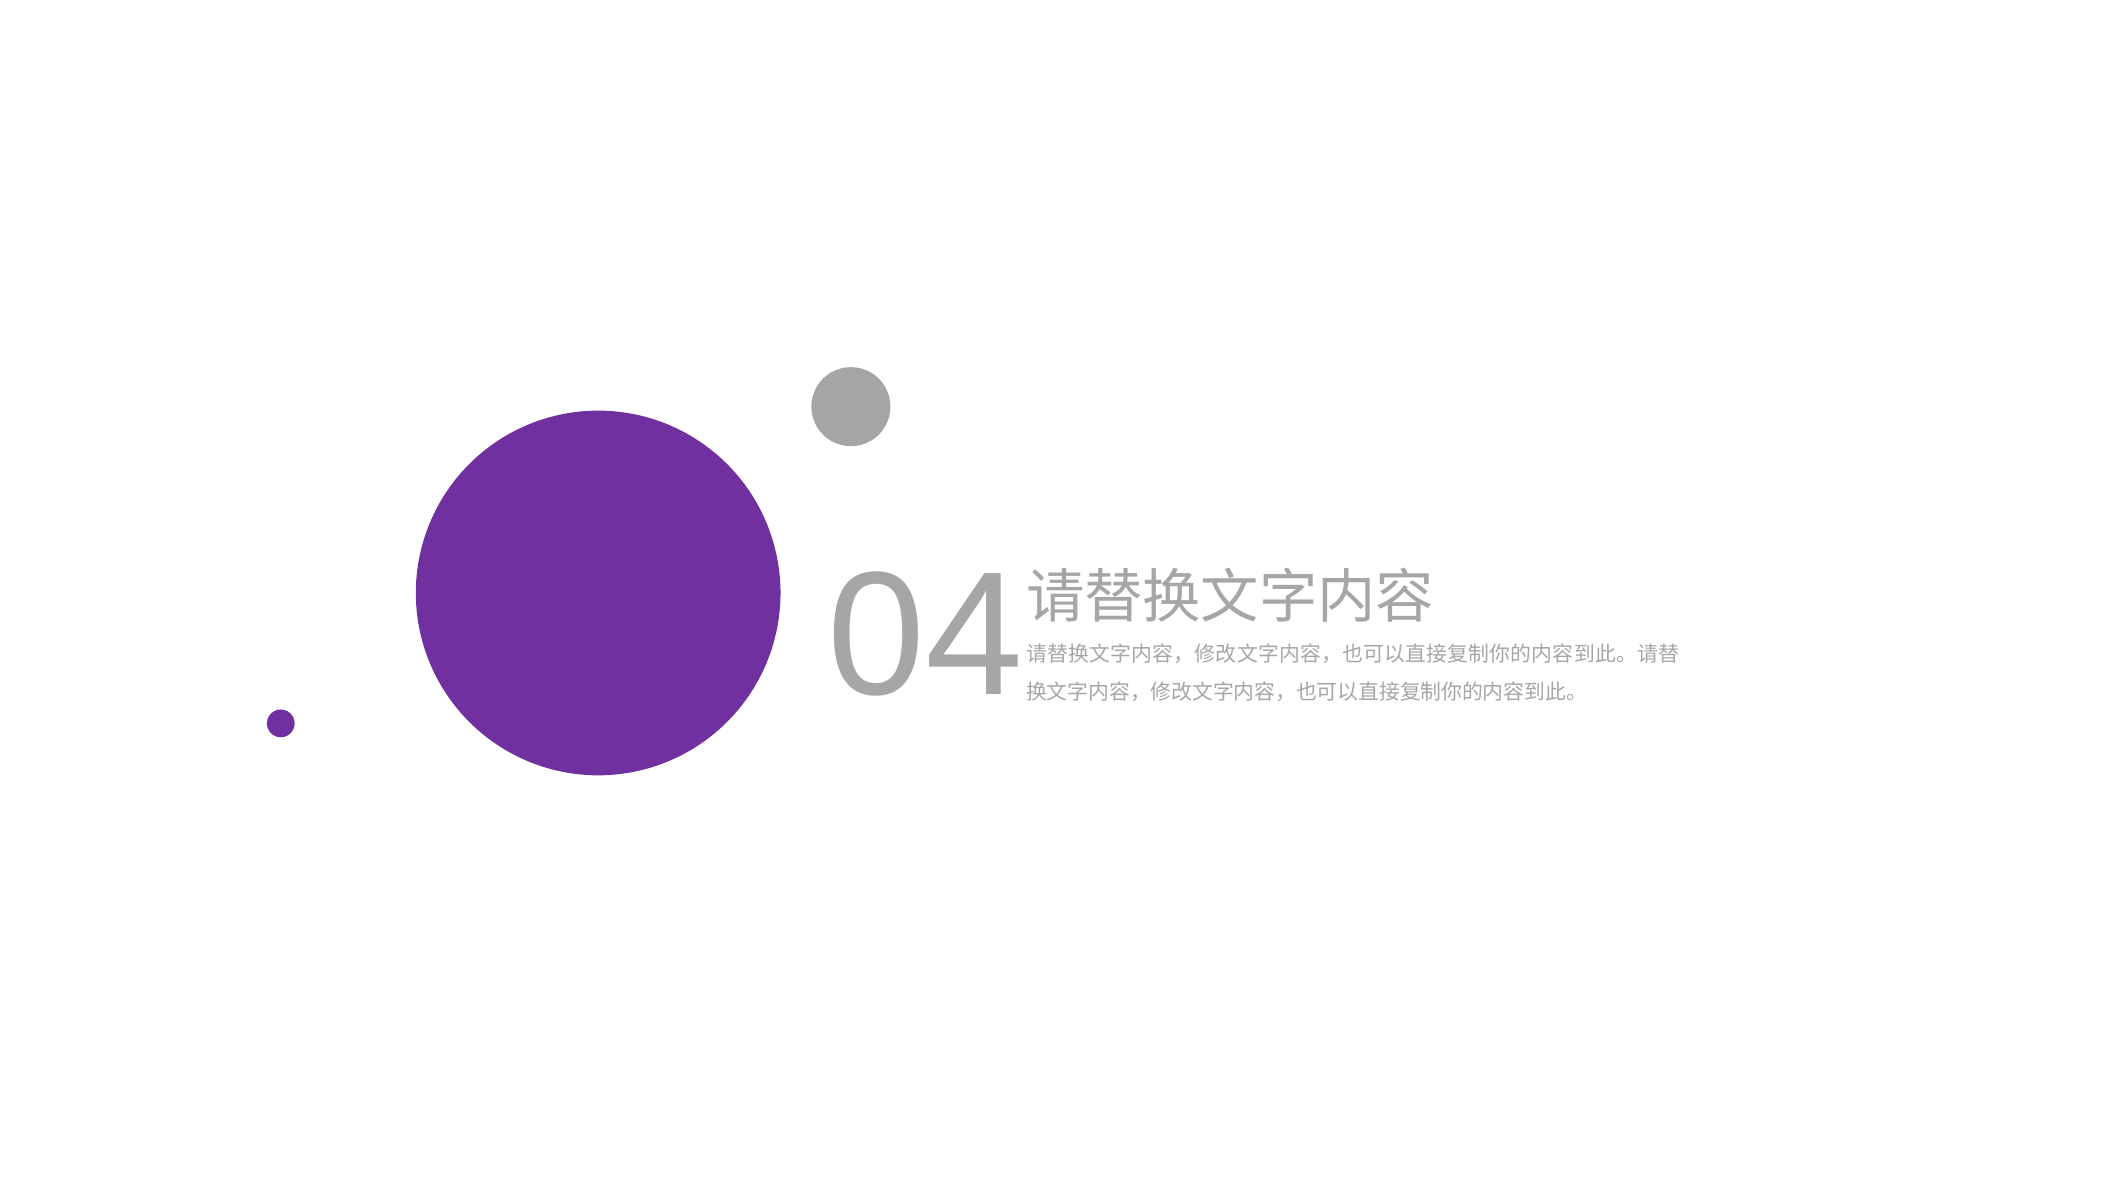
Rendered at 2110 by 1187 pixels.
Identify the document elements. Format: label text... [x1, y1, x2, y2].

text_box [415, 410, 780, 776]
text_box 04 [780, 511, 1070, 737]
text_box [266, 709, 295, 738]
text_box 请替换文字内容，修改文字内容，也可以直接复制你的内容到此。请替换文字内容，修改文字内容，也可以直接复制你的内容到此。 [1026, 628, 1679, 704]
text_box [811, 367, 891, 447]
text_box 请替换文字内容 [1026, 537, 1495, 628]
